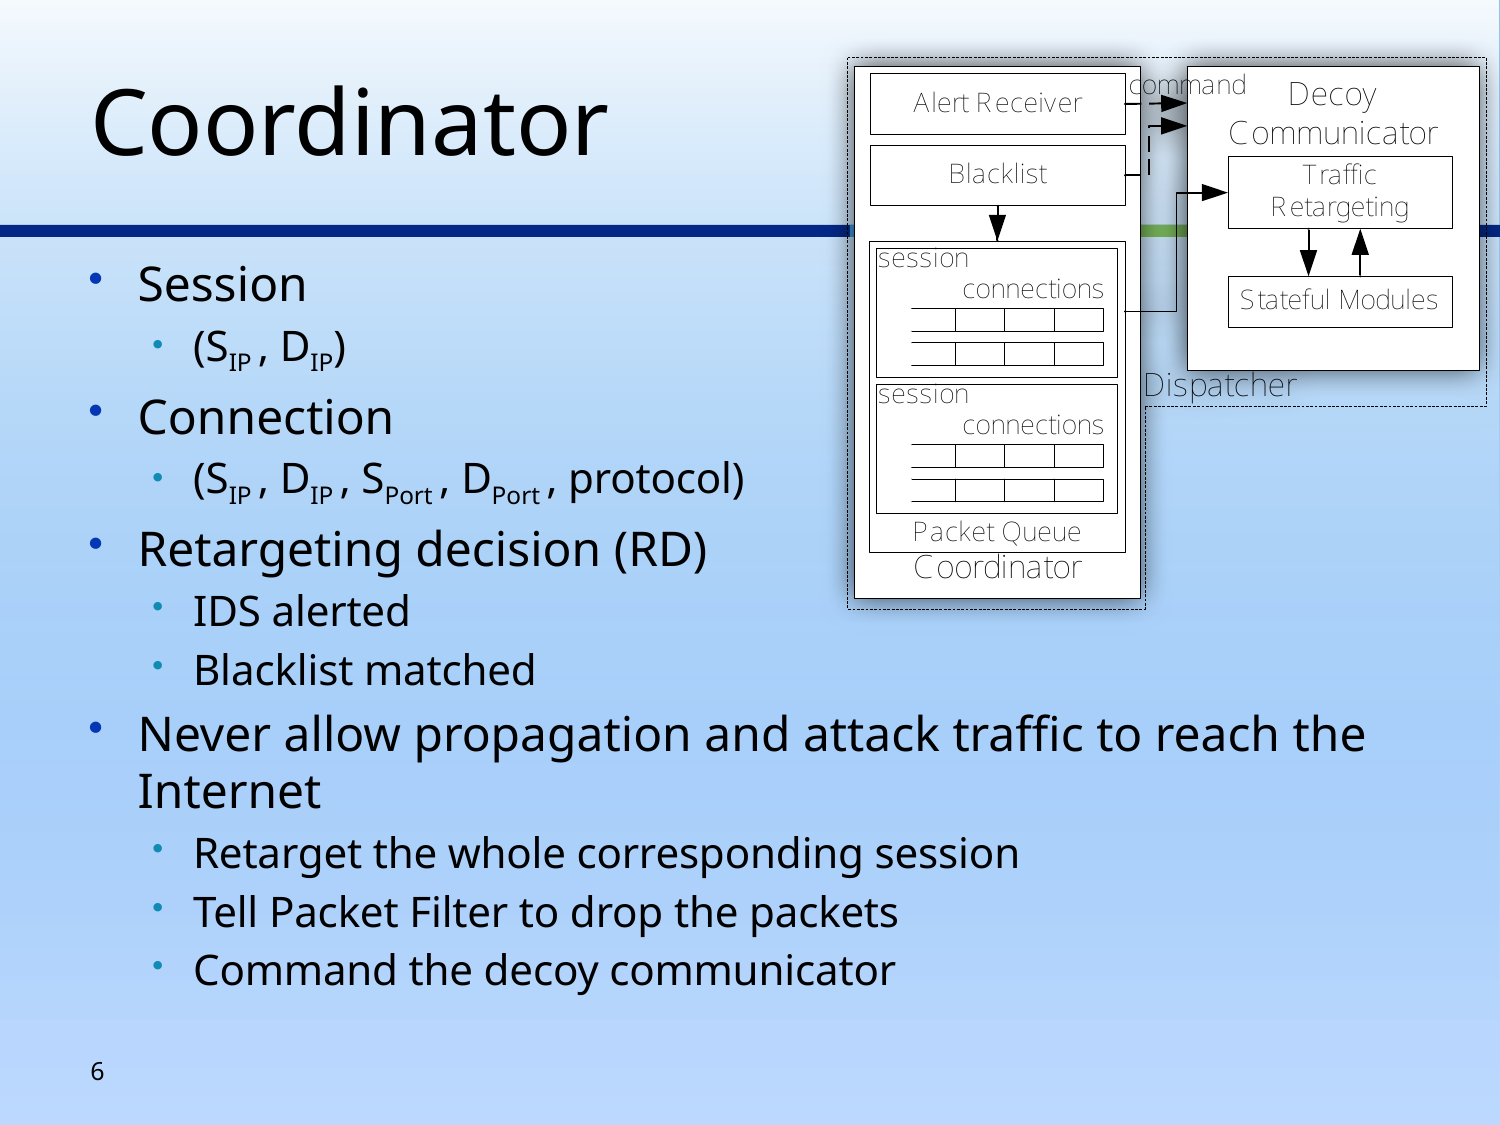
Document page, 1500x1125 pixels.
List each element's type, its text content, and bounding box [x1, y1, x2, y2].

title Coordinator [75, 24, 1425, 213]
slide_number 6 [75, 1042, 426, 1103]
picture [843, 54, 1491, 613]
list Session (SIP , DIP) Connection (SIP , DIP , SPort , DPort , protocol) Retargeting decision (RD) IDS alerted Blacklist matched Never allow propagation and attack traffic to reach the Internet Retarget the whole corresponding session Tell Packet Filter to drop the packets Command the decoy communicator [75, 246, 1425, 1005]
